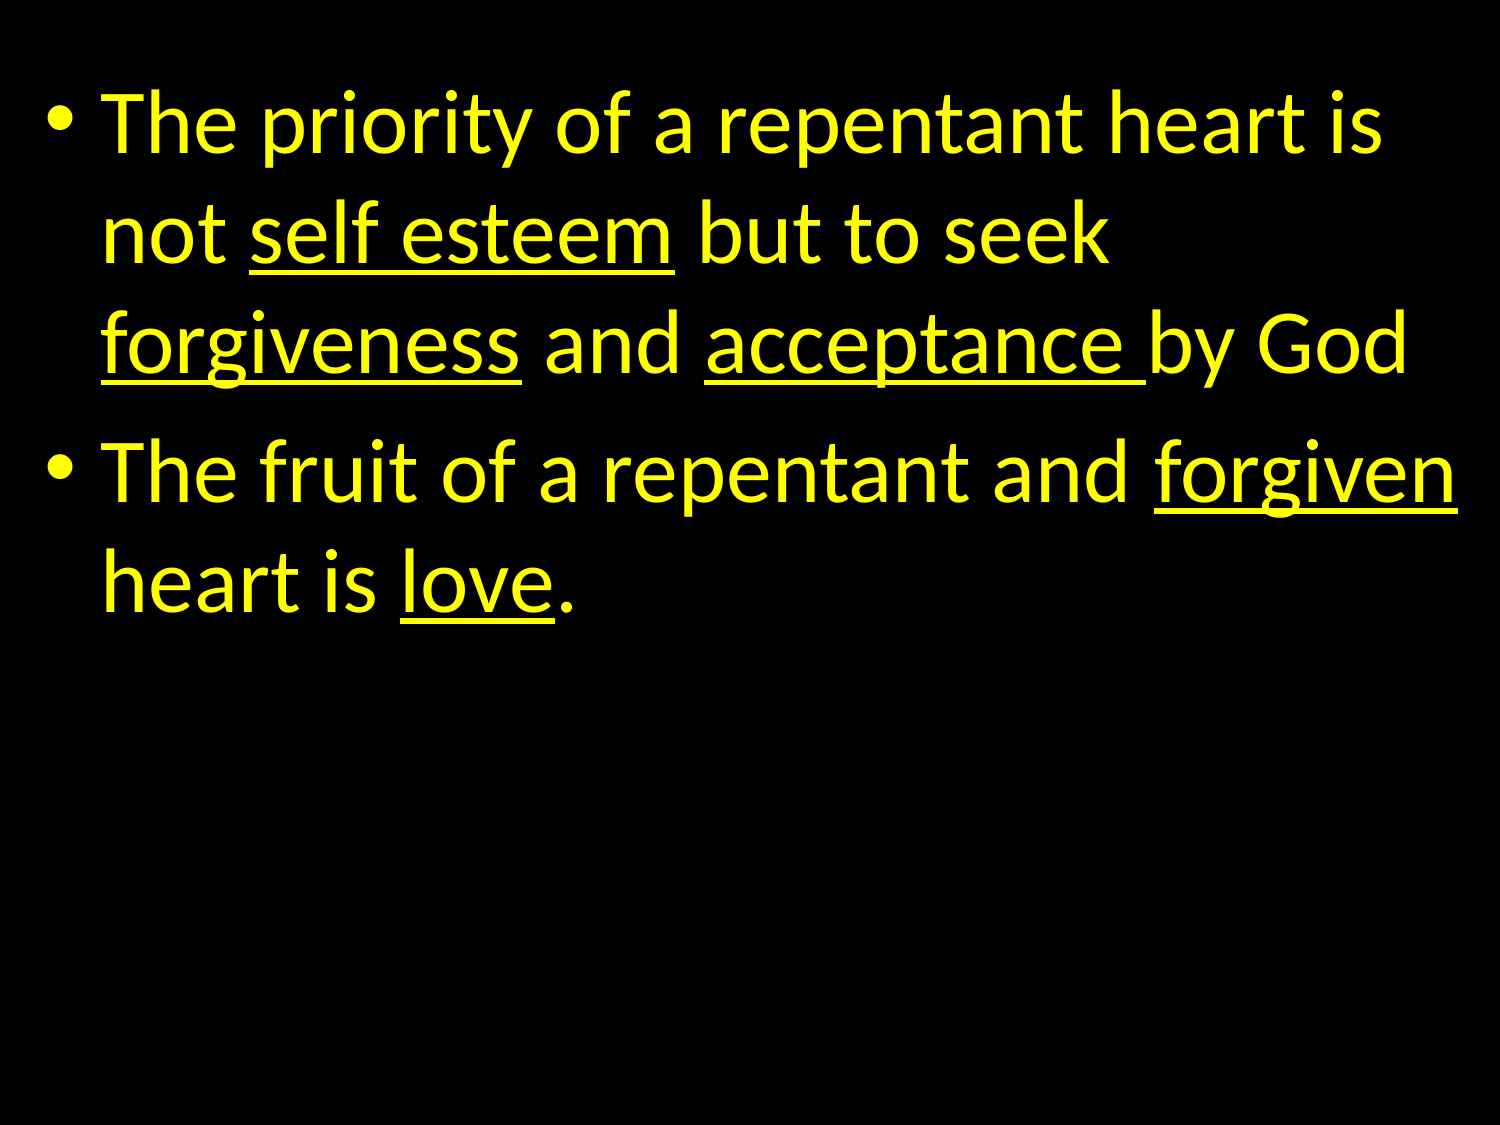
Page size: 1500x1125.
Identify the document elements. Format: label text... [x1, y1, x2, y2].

list The priority of a repentant heart is not self esteem but to seek forgiveness and acceptance by God The fruit of a repentant and forgiven heart is love. [29, 54, 1500, 1125]
